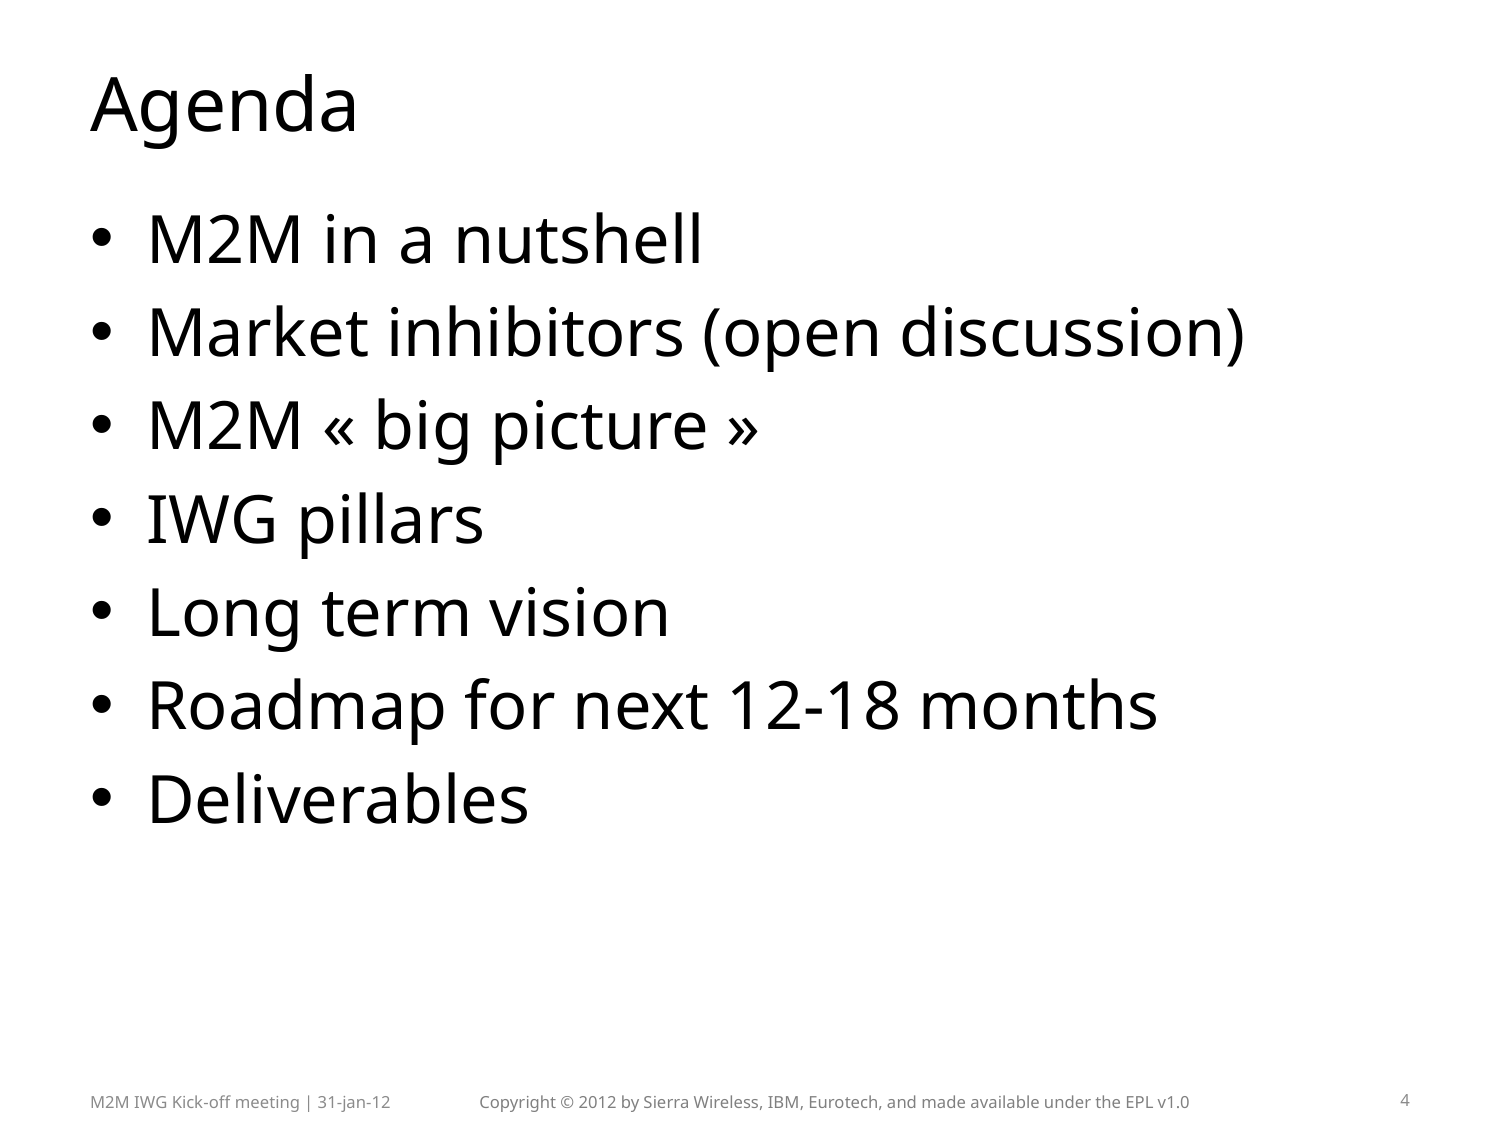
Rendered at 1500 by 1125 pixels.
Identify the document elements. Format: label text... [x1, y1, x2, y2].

list M2M in a nutshell Market inhibitors (open discussion) M2M « big picture » IWG pillars Long term vision Roadmap for next 12-18 months Deliverables [74, 188, 1426, 1043]
title Agenda [74, 44, 1482, 158]
slide_number 4 [1288, 1083, 1425, 1121]
footer Copyright © 2012 by Sierra Wireless, IBM, Eurotech, and made available under the EPL v1.0 [464, 1083, 1262, 1121]
slide_number M2M IWG Kick-off meeting | 31-jan-12 [75, 1083, 453, 1121]
